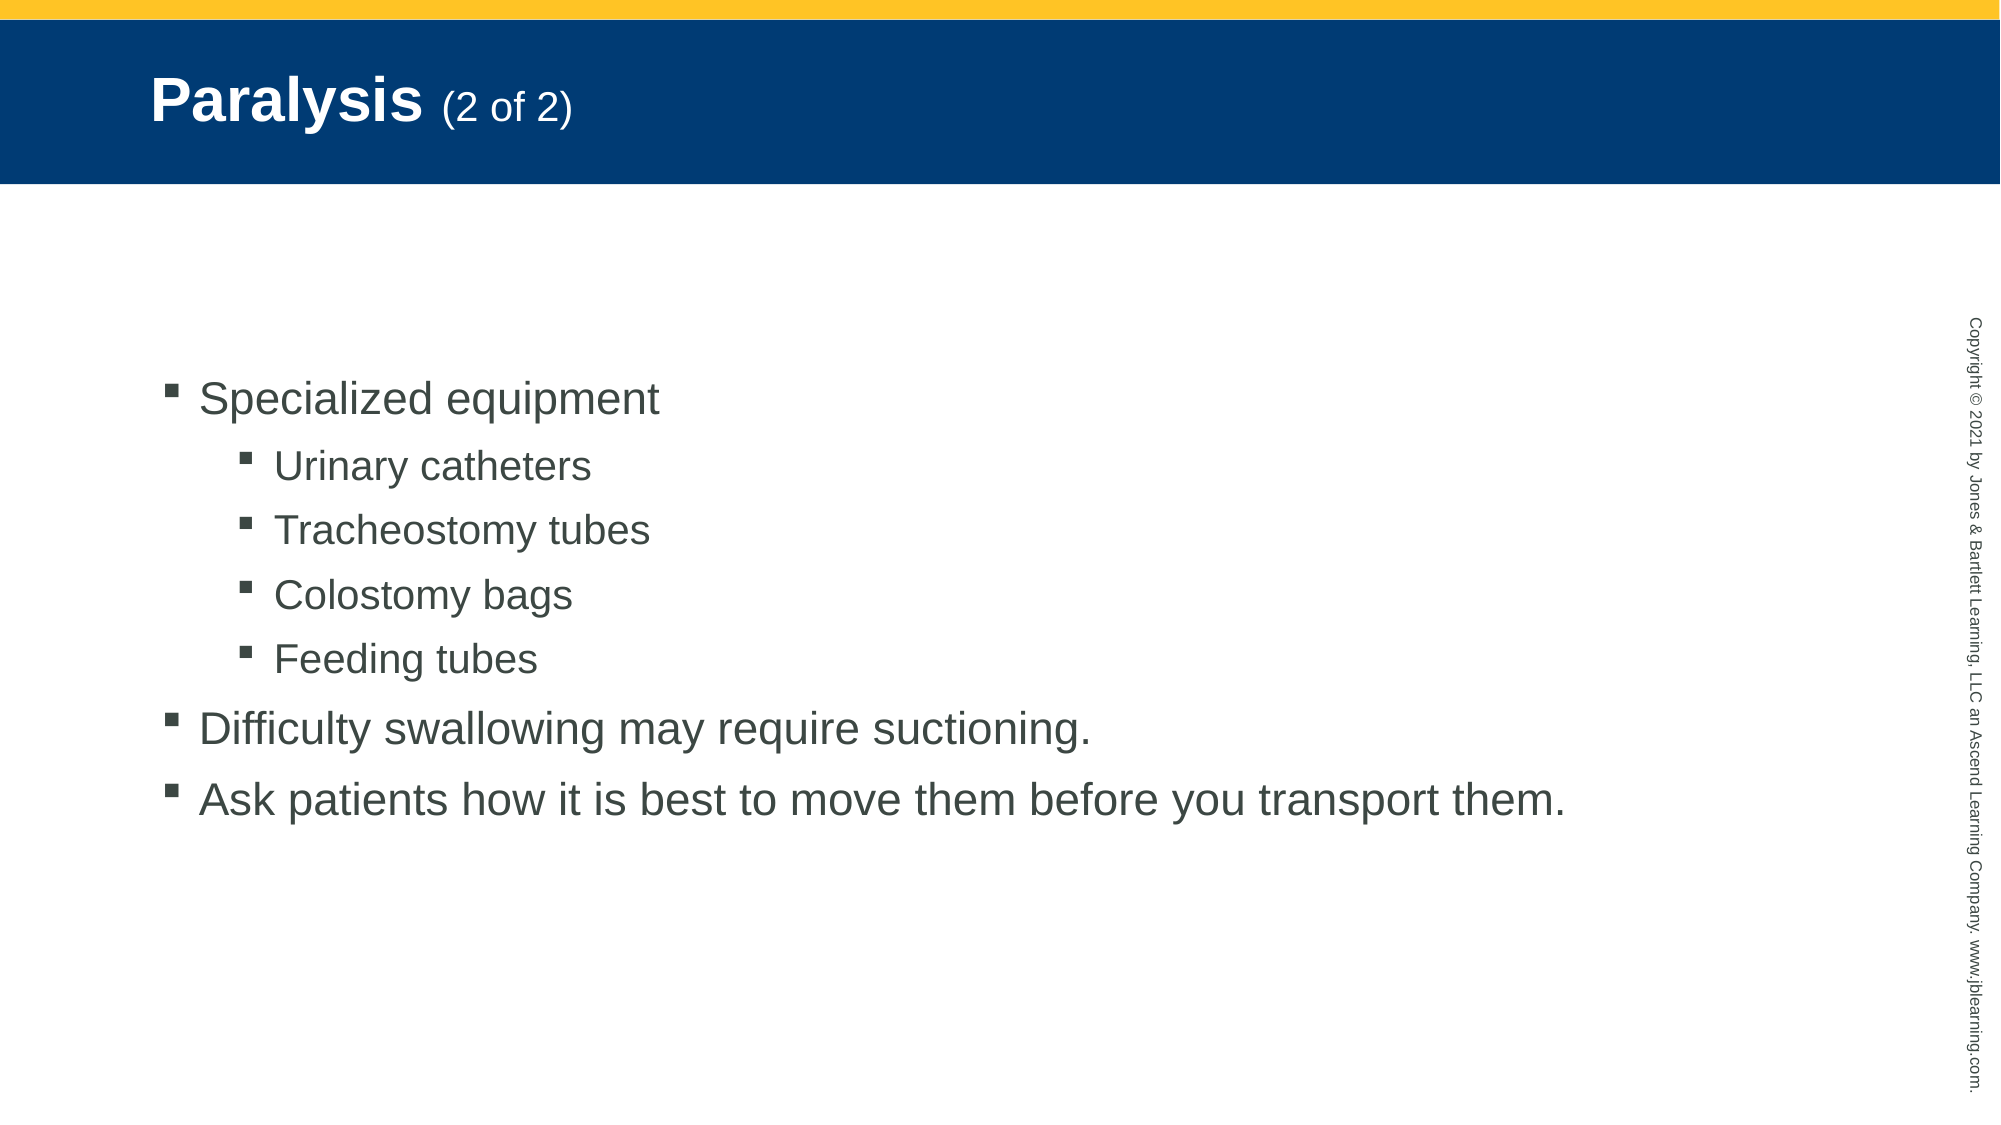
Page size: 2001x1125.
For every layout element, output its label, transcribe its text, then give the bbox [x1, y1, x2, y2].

title Paralysis (2 of 2) [0, 19, 2000, 185]
list Specialized equipment Urinary catheters Tracheostomy tubes Colostomy bags Feeding tubes Difficulty swallowing may require suctioning. Ask patients how it is best to move them before you transport them. [146, 361, 1859, 1016]
